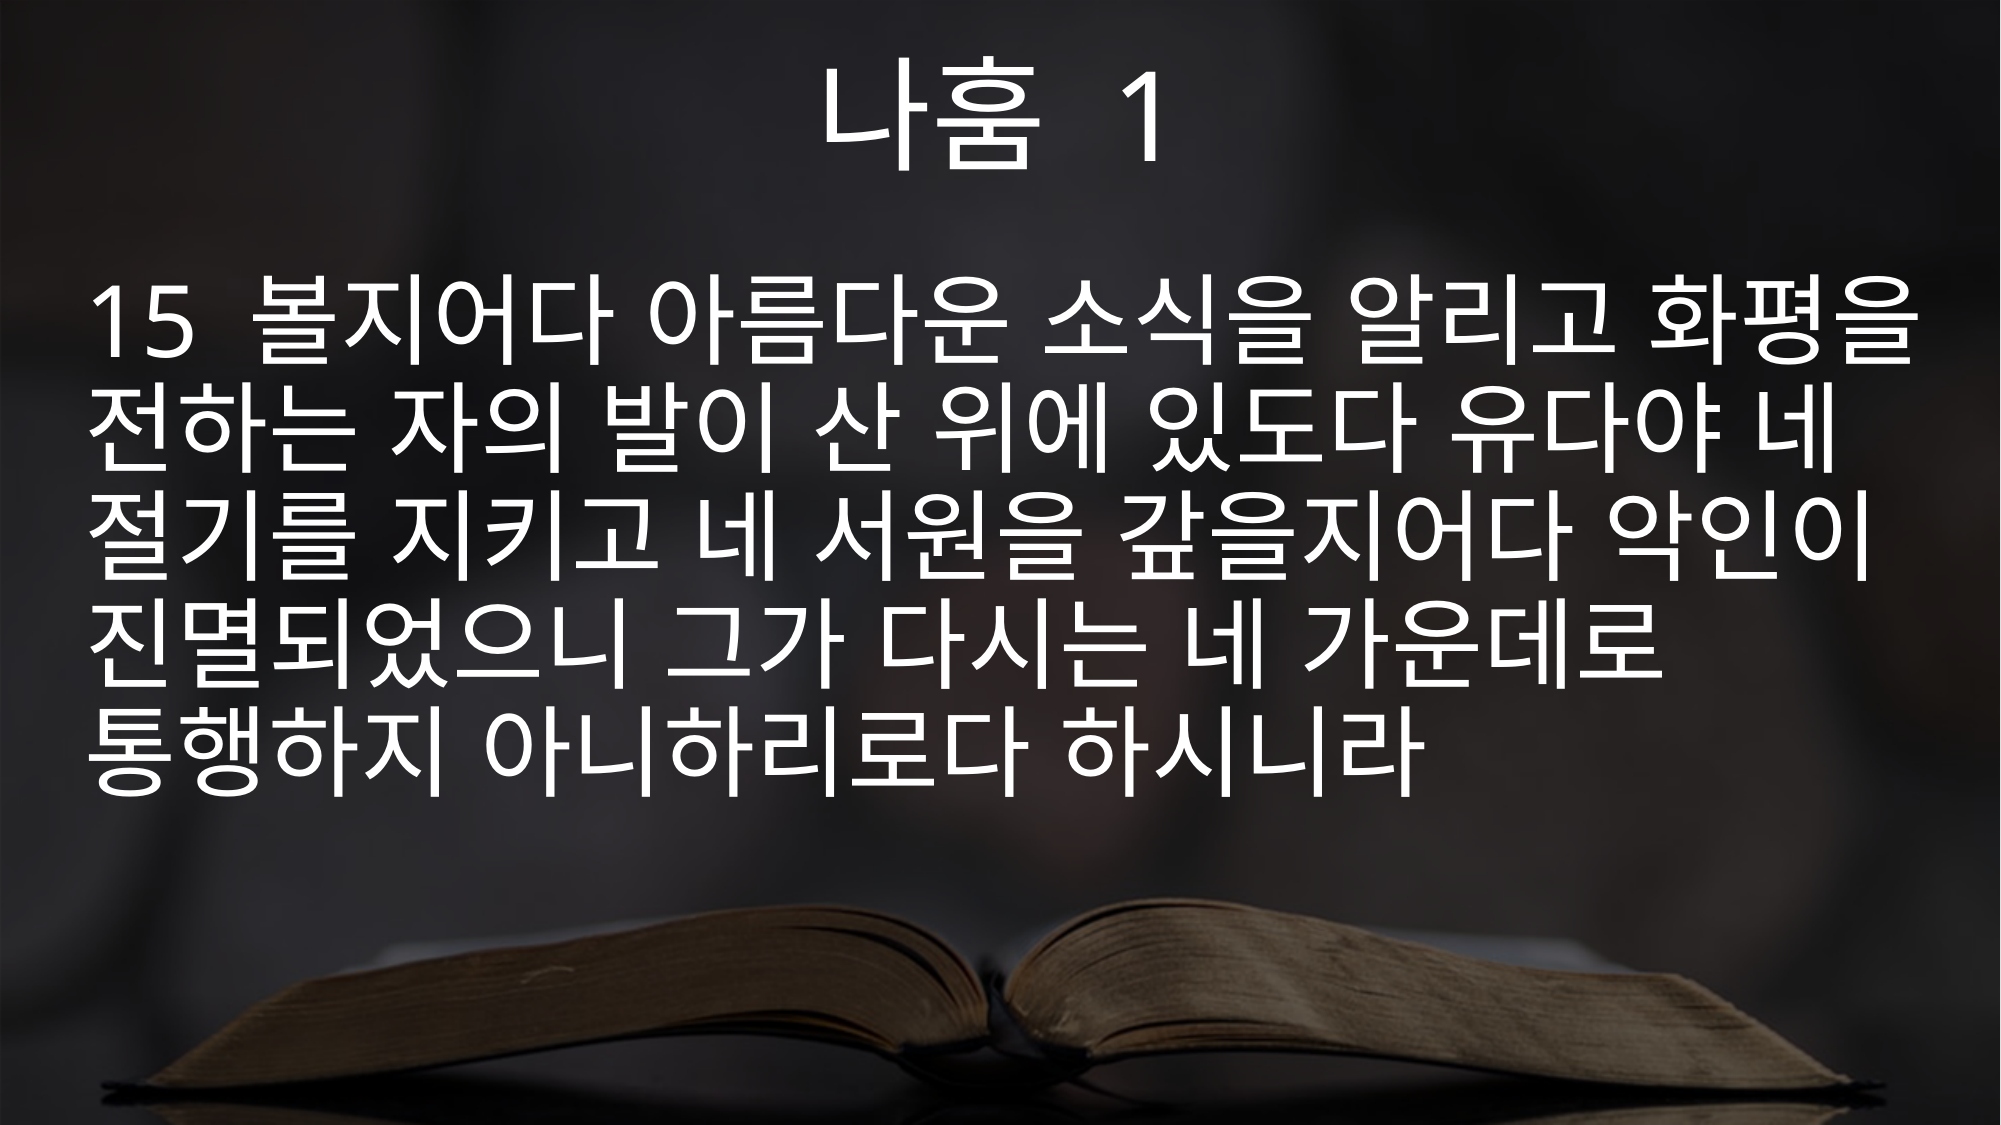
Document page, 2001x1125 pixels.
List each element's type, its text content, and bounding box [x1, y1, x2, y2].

footer 나훔 1 [0, 32, 2000, 192]
list 15 볼지어다 아름다운 소식을 알리고 화평을 전하는 자의 발이 산 위에 있도다 유다야 네 절기를 지키고 네 서원을 갚을지어다 악인이 진멸되었으니 그가 다시는 네 가운데로 통행하지 아니하리로다 하시니라 [69, 263, 1953, 423]
picture [0, 0, 2001, 1125]
